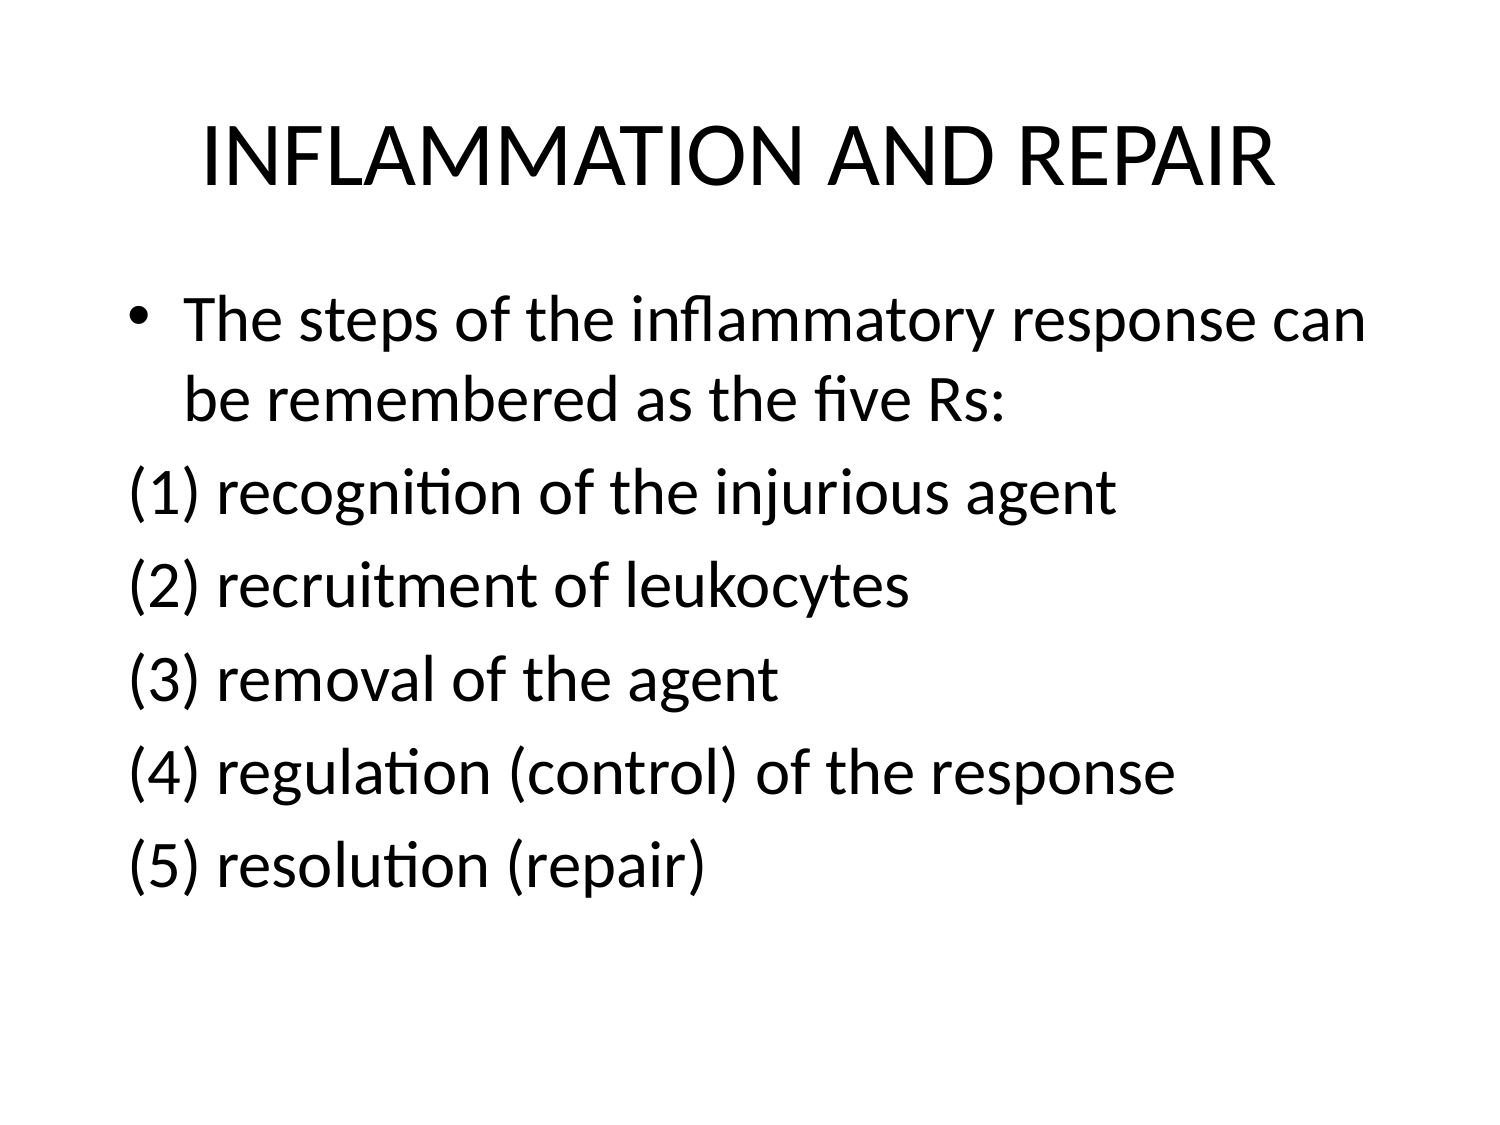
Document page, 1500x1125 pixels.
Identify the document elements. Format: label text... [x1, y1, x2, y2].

list The steps of the inflammatory response can be remembered as the five Rs: (1) recognition of the injurious agent (2) recruitment of leukocytes (3) removal of the agent (4) regulation (control) of the response (5) resolution (repair) [112, 267, 1463, 1010]
title INFLAMMATION AND REPAIR [64, 54, 1415, 243]
